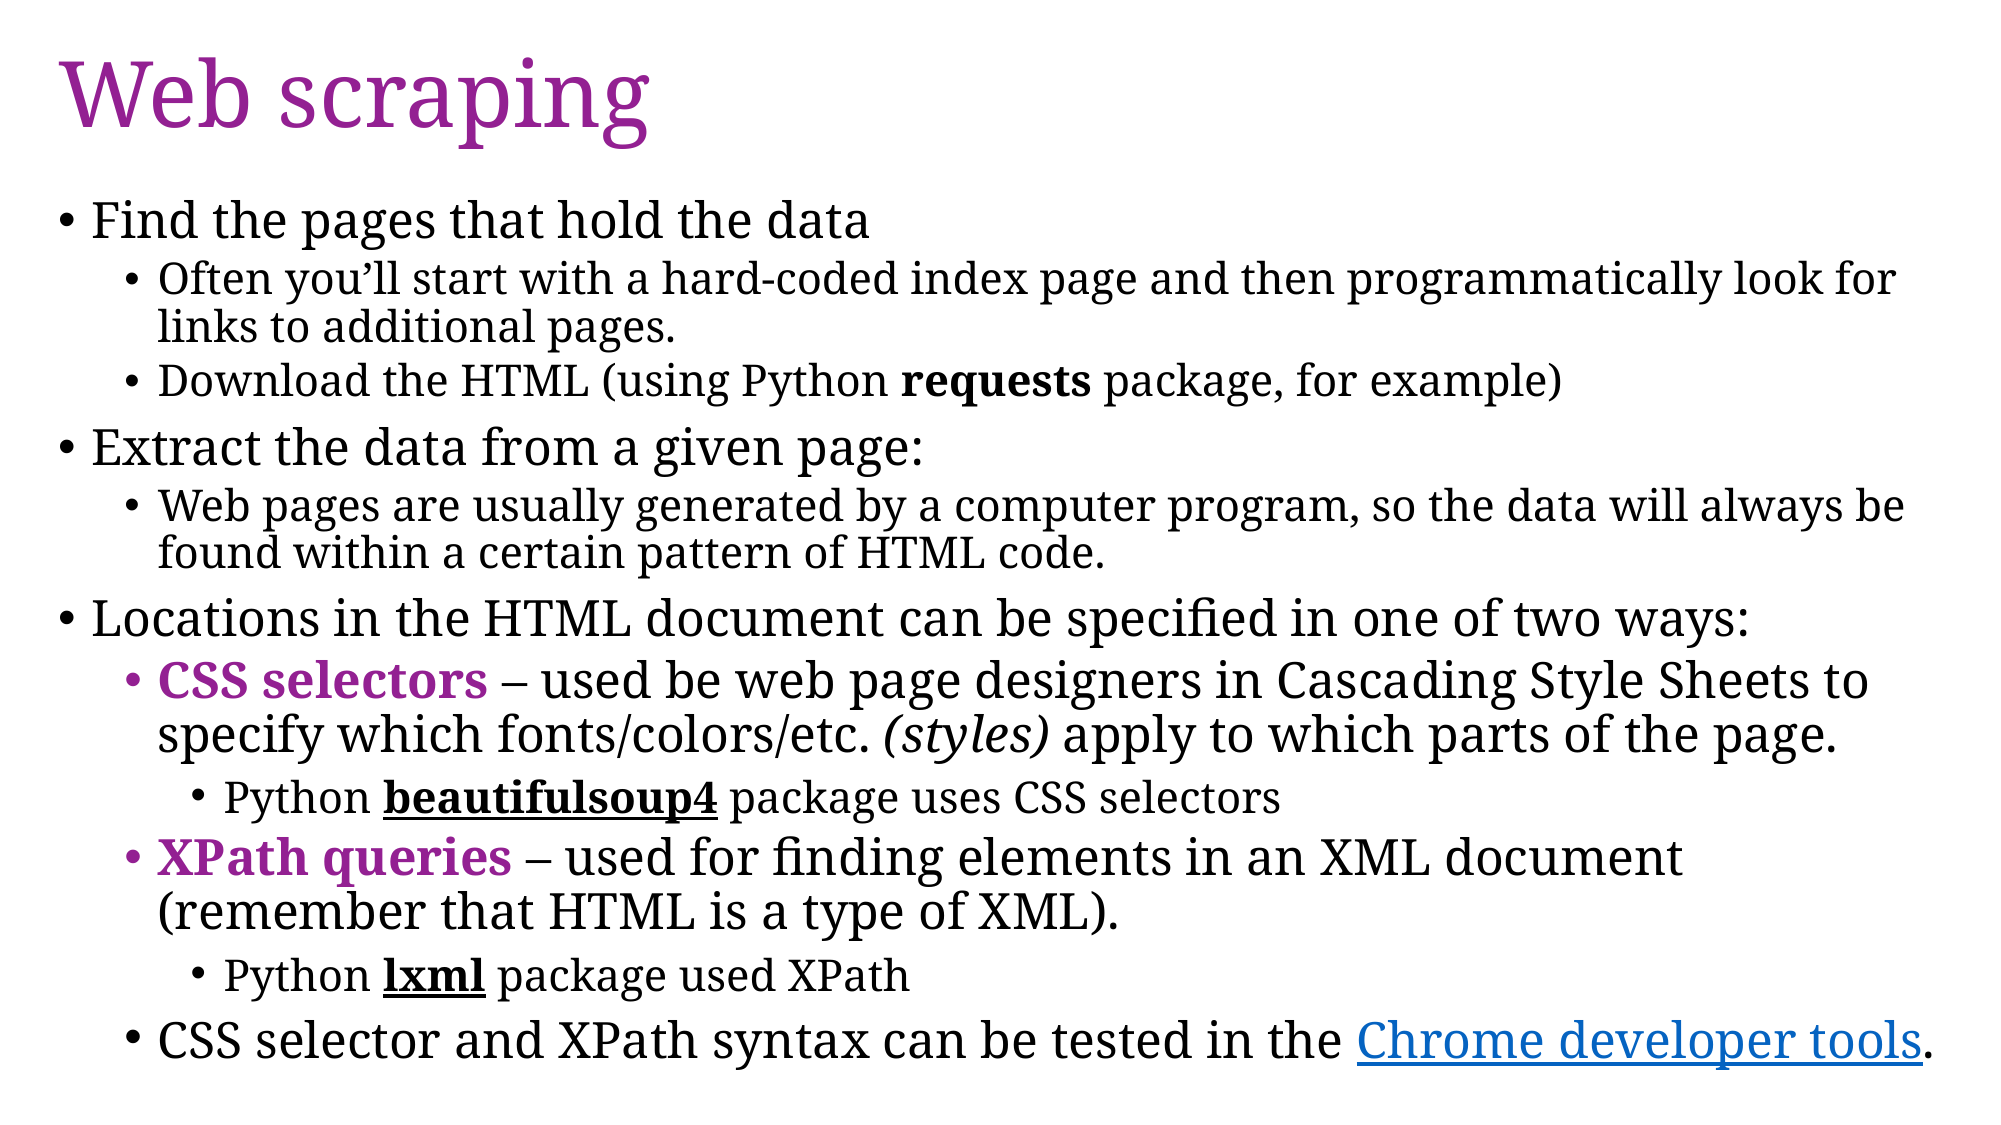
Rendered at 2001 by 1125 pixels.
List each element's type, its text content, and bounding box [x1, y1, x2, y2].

title Web scraping [43, 25, 1953, 171]
list Find the pages that hold the data Often you’ll start with a hard-coded index page and then programmatically look for links to additional pages. Download the HTML (using Python requests package, for example) Extract the data from a given page: Web pages are usually generated by a computer program, so the data will always be found within a certain pattern of HTML code. Locations in the HTML document can be specified in one of two ways: CSS selectors – used be web page designers in Cascading Style Sheets to specify which fonts/colors/etc. (styles) apply to which parts of the page. Python beautifulsoup4 package uses CSS selectors XPath queries – used for finding elements in an XML document (remember that HTML is a type of XML). Python lxml package used XPath CSS selector and XPath syntax can be tested in the Chrome developer tools. [43, 188, 1953, 1106]
